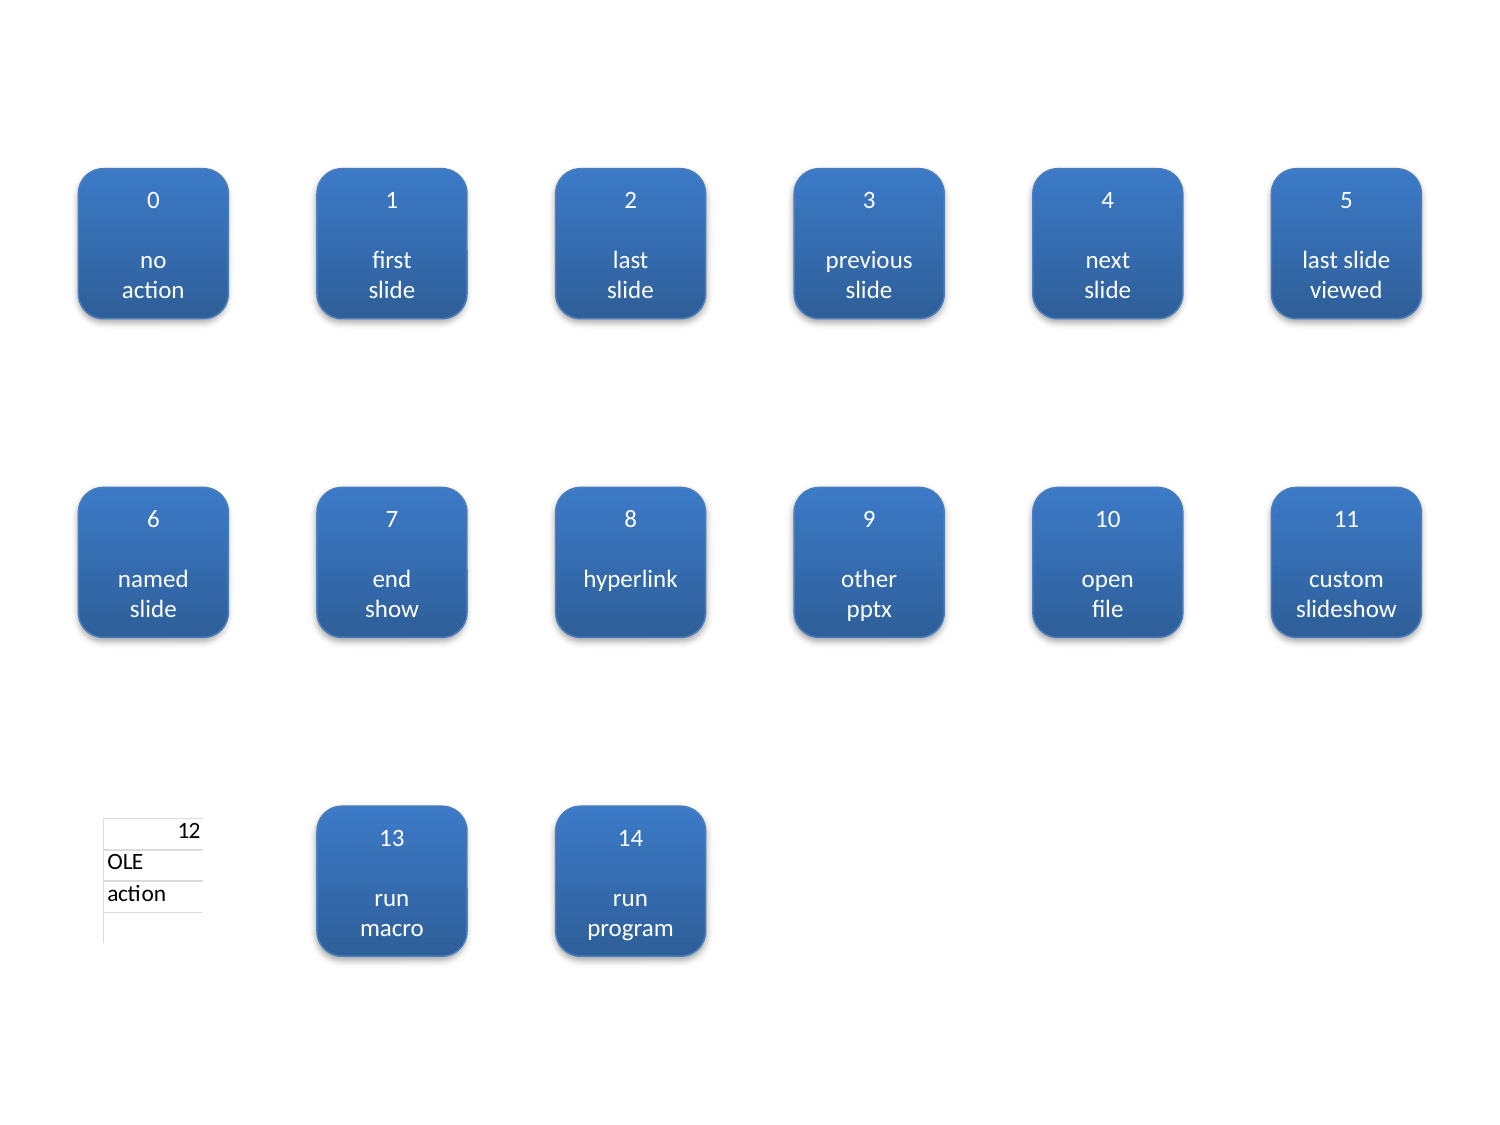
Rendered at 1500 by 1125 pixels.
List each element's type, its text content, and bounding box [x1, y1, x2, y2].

text_box 11 custom slideshow [1270, 486, 1423, 639]
text_box 4 next slide [1032, 167, 1184, 320]
text_box 9 other pptx [793, 486, 945, 639]
text_box 2 last slide [554, 167, 707, 320]
text_box 14 run program [554, 805, 707, 957]
text_box 10 open file [1032, 486, 1184, 639]
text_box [102, 817, 205, 945]
text_box 1 first slide [316, 167, 468, 320]
text_box 13 run macro [316, 805, 468, 957]
text_box 7 end show [316, 486, 468, 639]
text_box 6 named slide [77, 486, 230, 639]
text_box 5 last slide viewed [1270, 167, 1423, 320]
text_box 8 hyperlink [554, 486, 707, 639]
text_box 3 previous slide [793, 167, 945, 320]
text_box 0 no action [77, 167, 230, 320]
